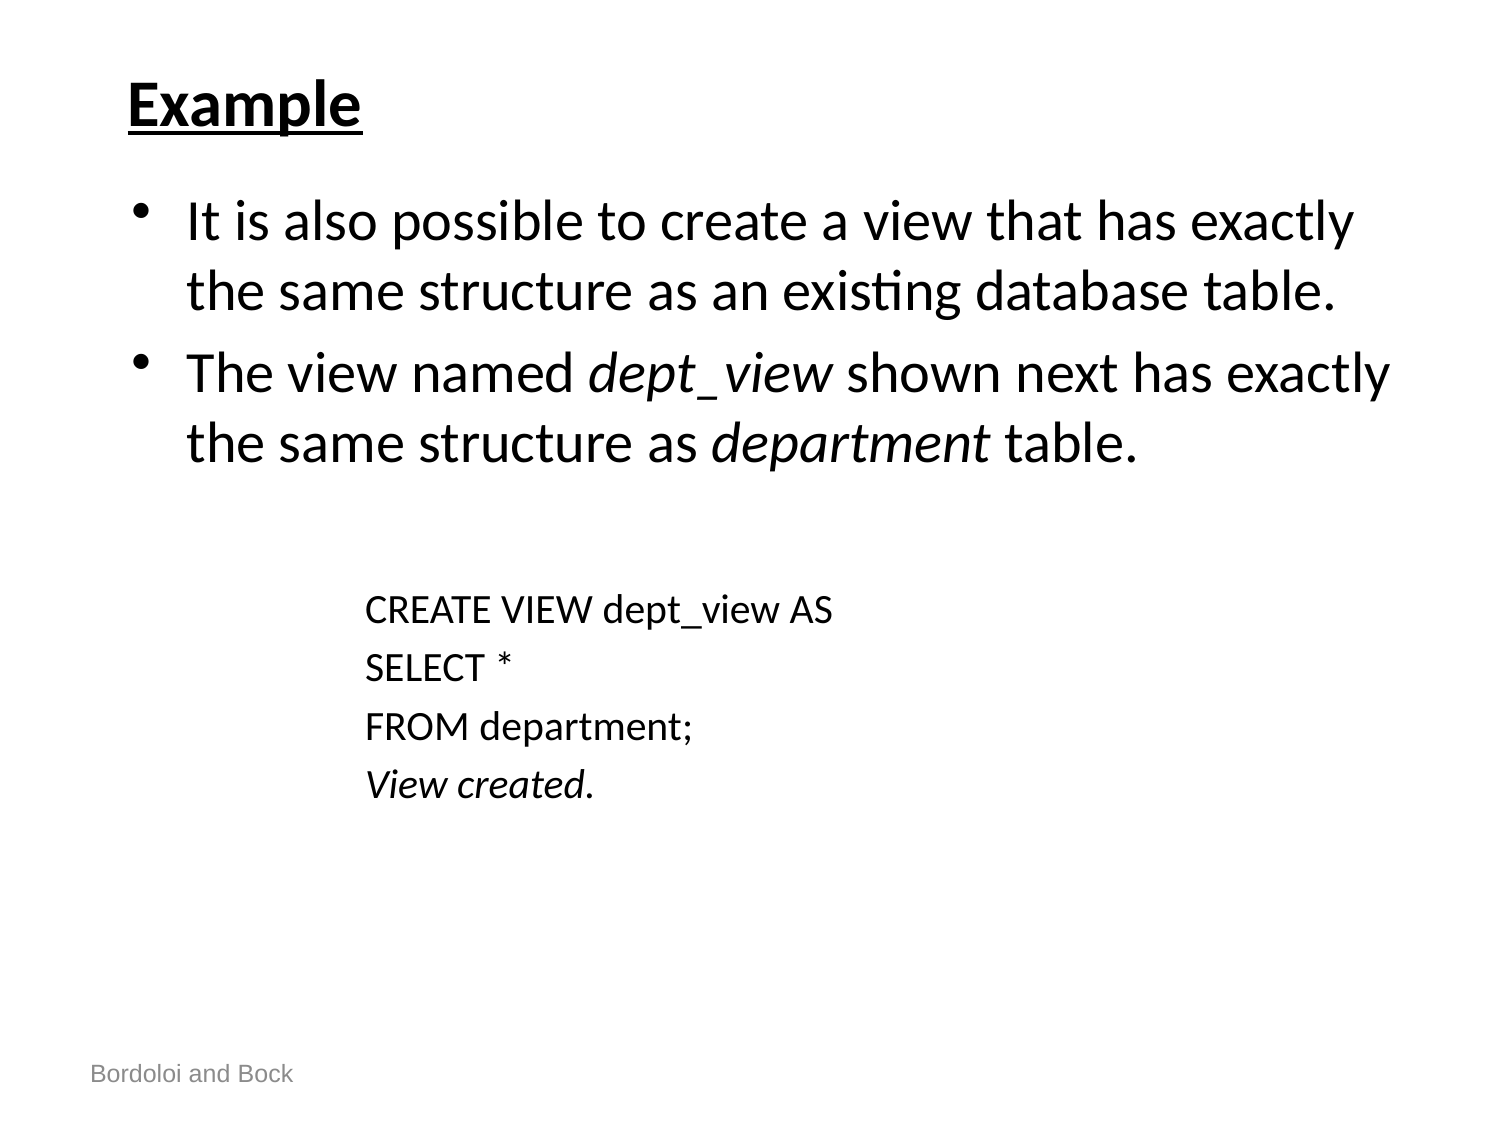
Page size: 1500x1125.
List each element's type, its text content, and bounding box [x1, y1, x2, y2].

slide_number Bordoloi and Bock [75, 1042, 425, 1103]
list It is also possible to create a view that has exactly the same structure as an existing database table. The view named dept_view shown next has exactly the same structure as department table. CREATE VIEW dept_view AS SELECT * FROM department; View created. [50, 174, 1450, 1000]
title Example [112, 24, 1388, 174]
